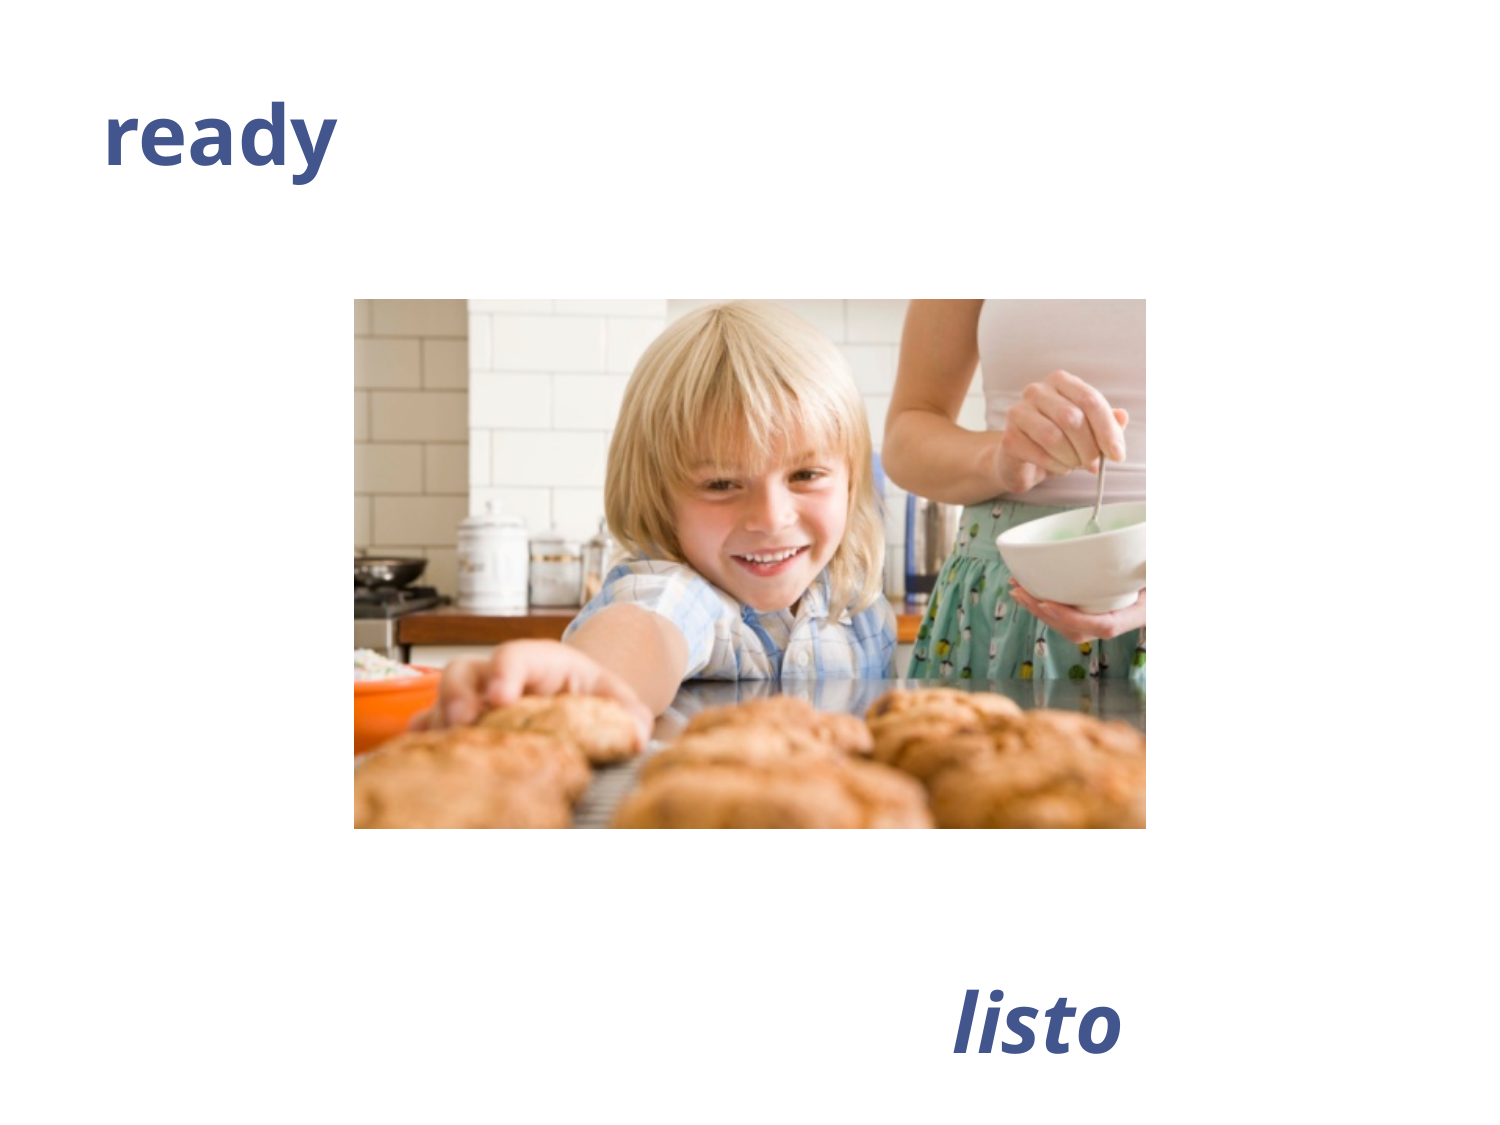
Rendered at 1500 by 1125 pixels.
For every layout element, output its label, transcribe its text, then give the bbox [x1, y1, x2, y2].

list ready [87, 75, 613, 200]
text_box listo [937, 962, 1463, 1088]
picture [354, 299, 1146, 829]
